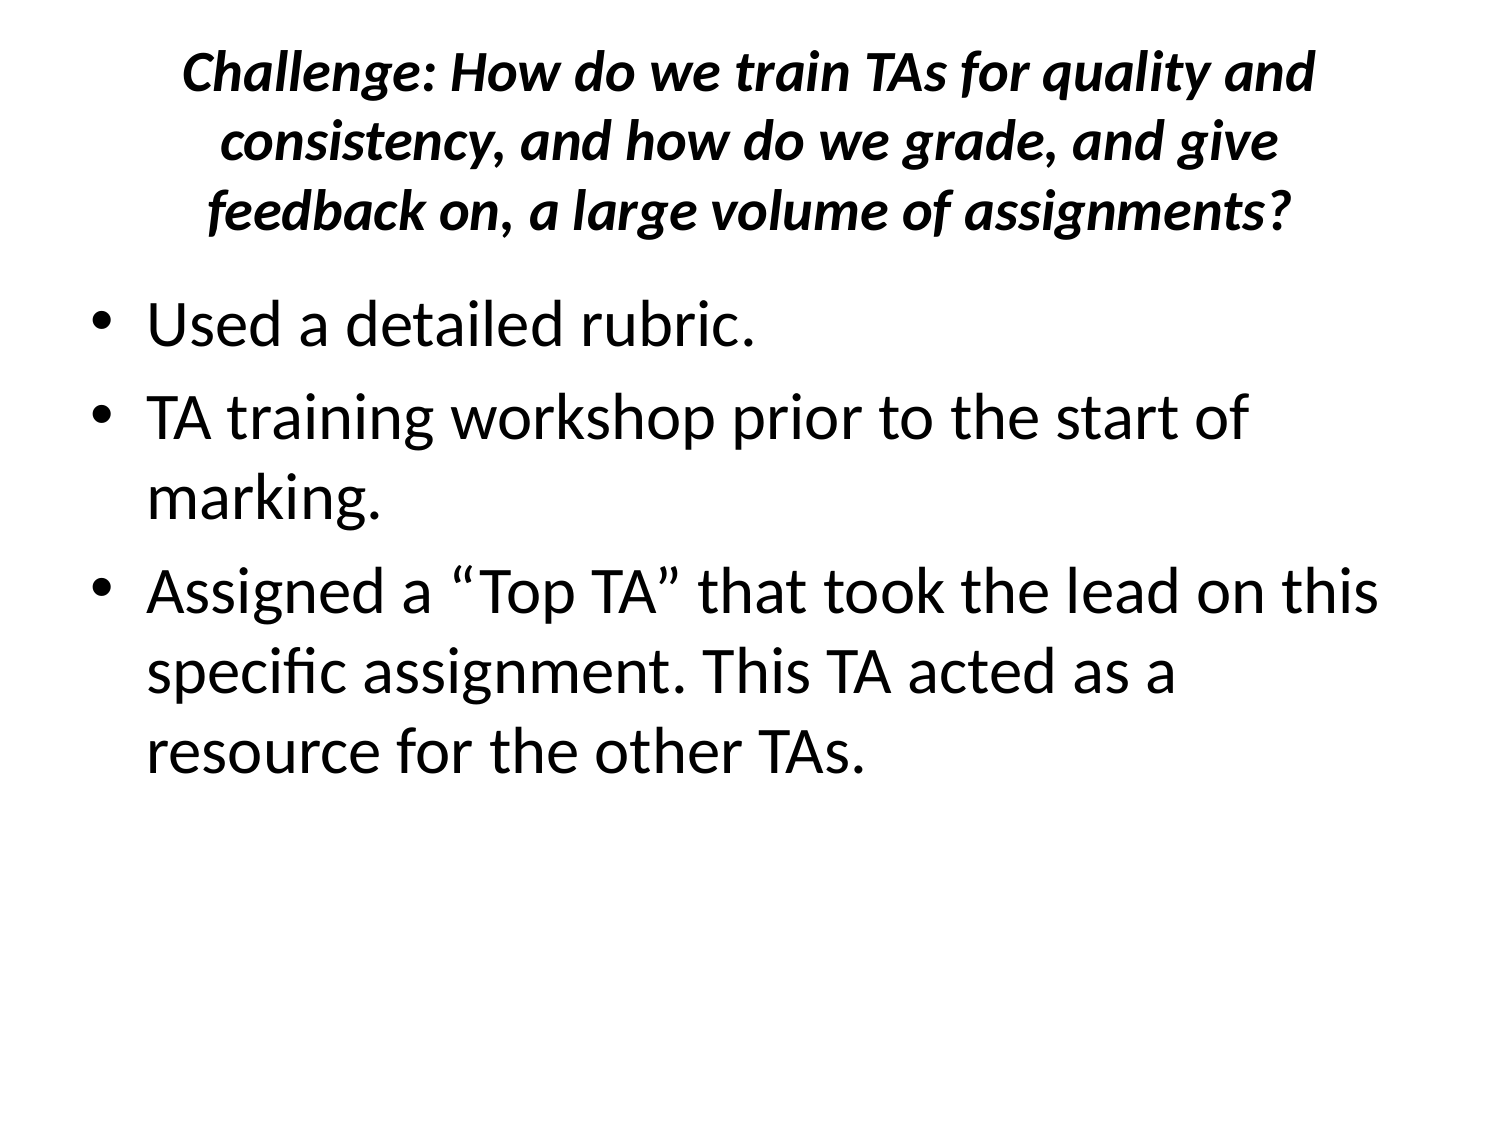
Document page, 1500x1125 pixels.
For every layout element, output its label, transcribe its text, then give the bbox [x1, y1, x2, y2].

title Challenge: How do we train TAs for quality and consistency, and how do we grade, and give feedback on, a large volume of assignments? [75, 73, 1425, 262]
list Used a detailed rubric. TA training workshop prior to the start of marking. Assigned a “Top TA” that took the lead on this specific assignment. This TA acted as a resource for the other TAs. [75, 272, 1425, 1015]
